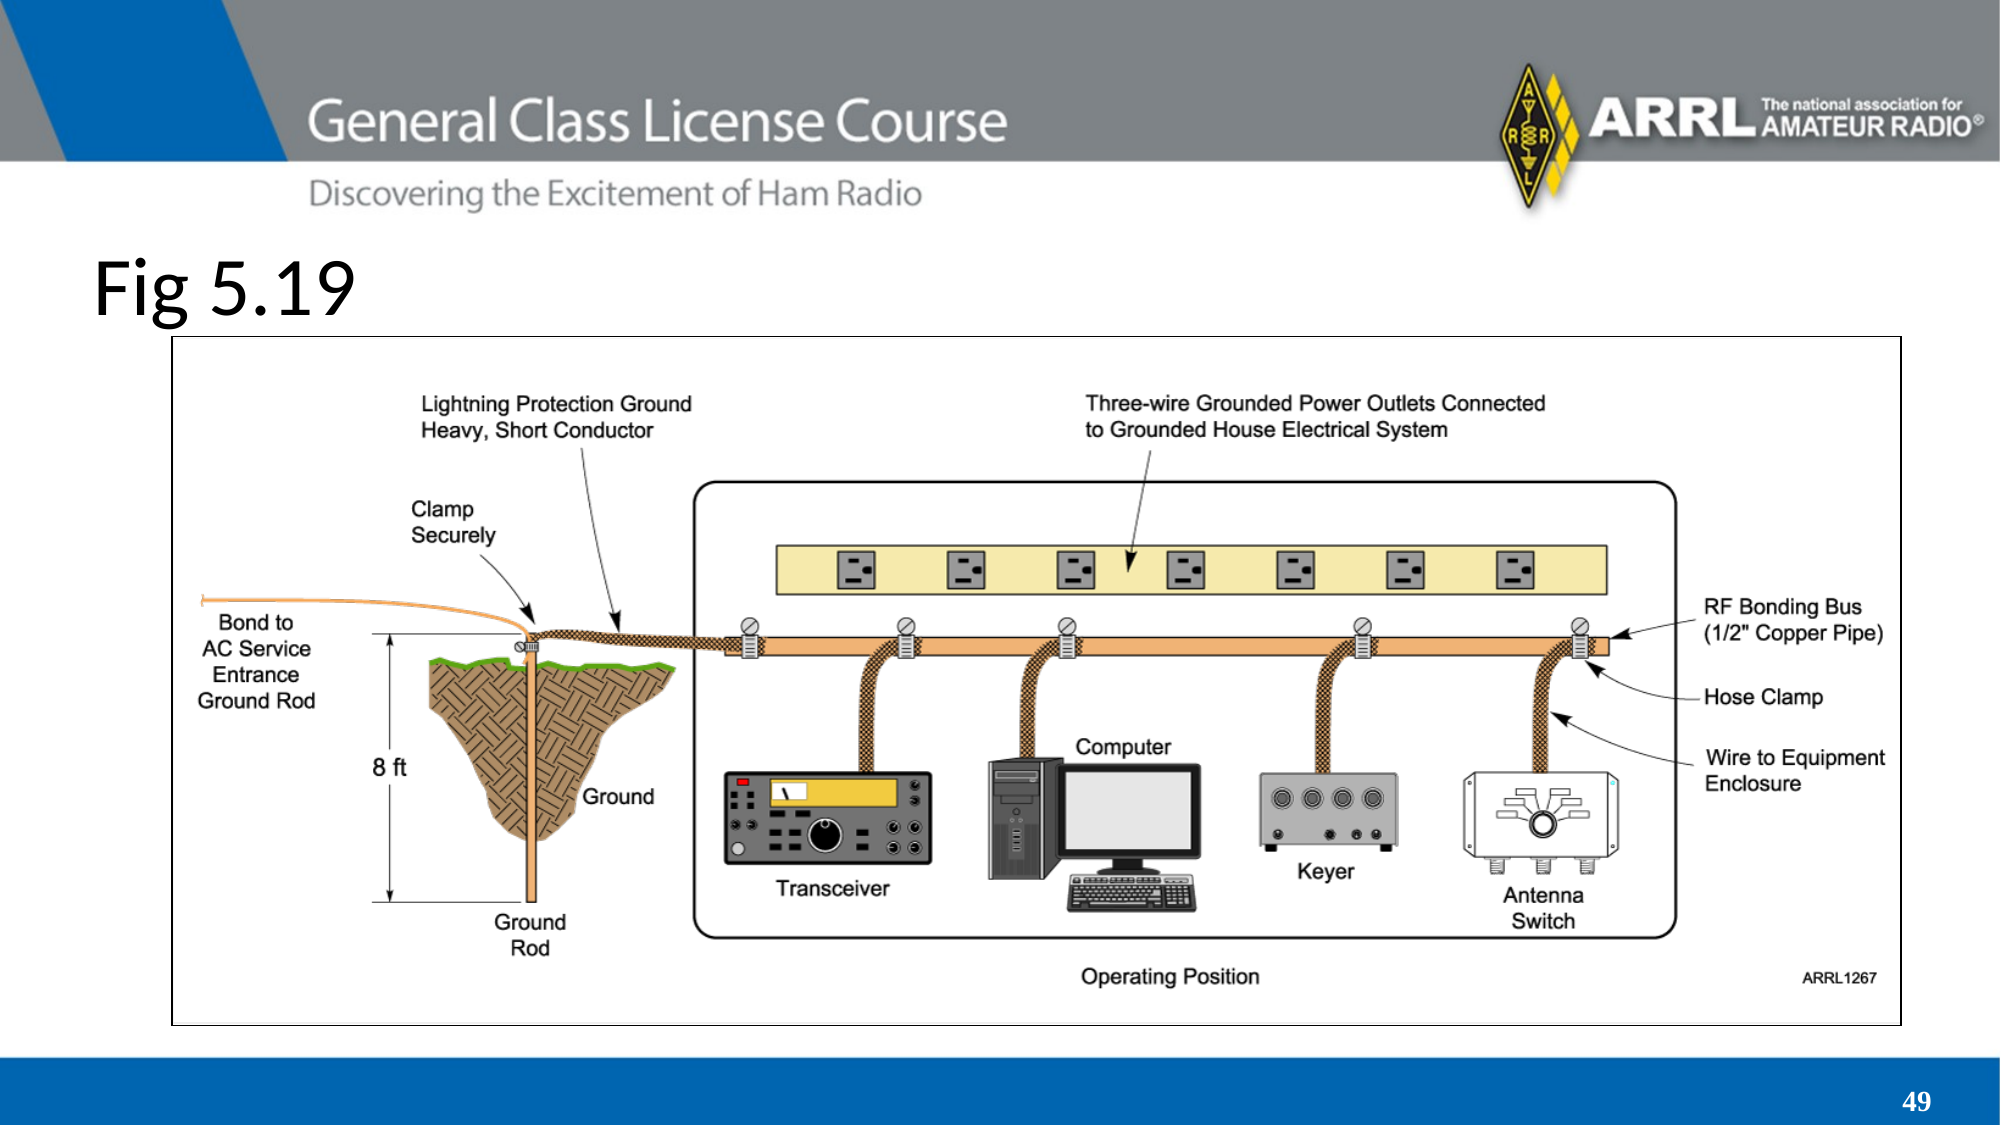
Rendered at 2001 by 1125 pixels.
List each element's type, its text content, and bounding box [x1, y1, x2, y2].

picture [0, 0, 2001, 1125]
title Fig 5.19 [37, 224, 413, 413]
